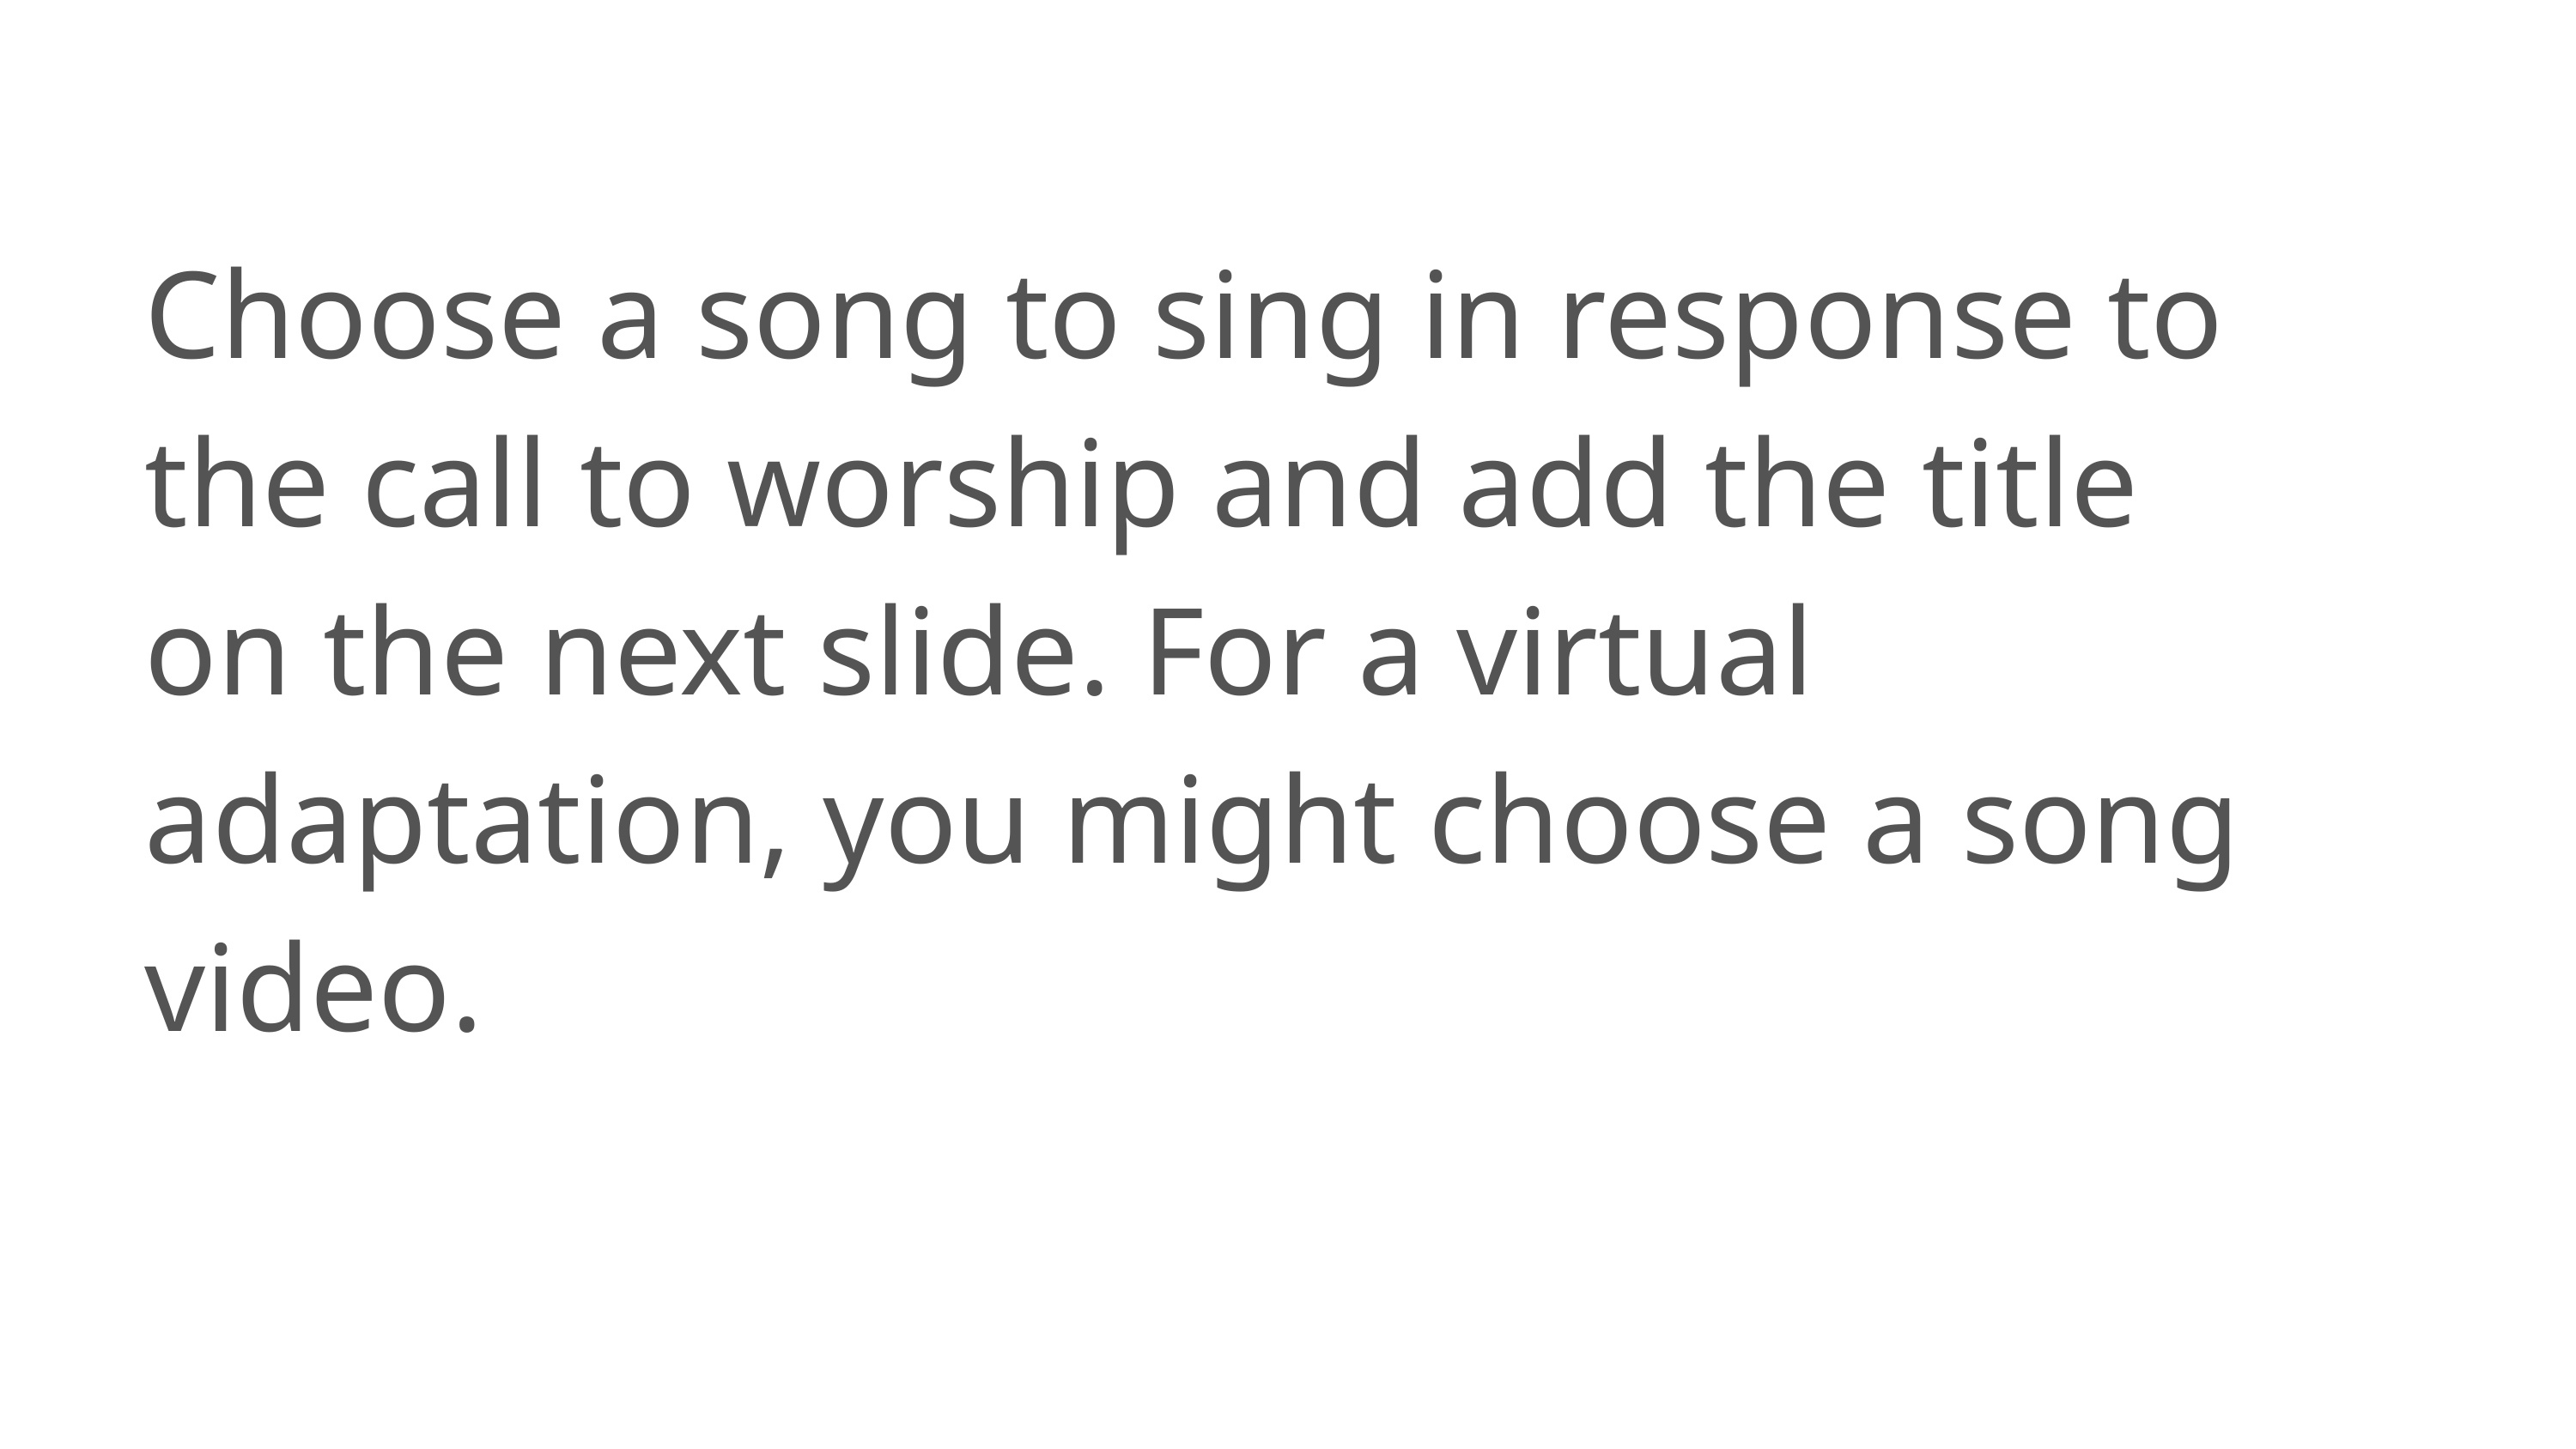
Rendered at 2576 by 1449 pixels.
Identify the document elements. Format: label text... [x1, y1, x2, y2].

text_box Choose a song to sing in response to the call to worship and add the title on the next slide. For a virtual adaptation, you might choose a song video. [144, 214, 2243, 1056]
